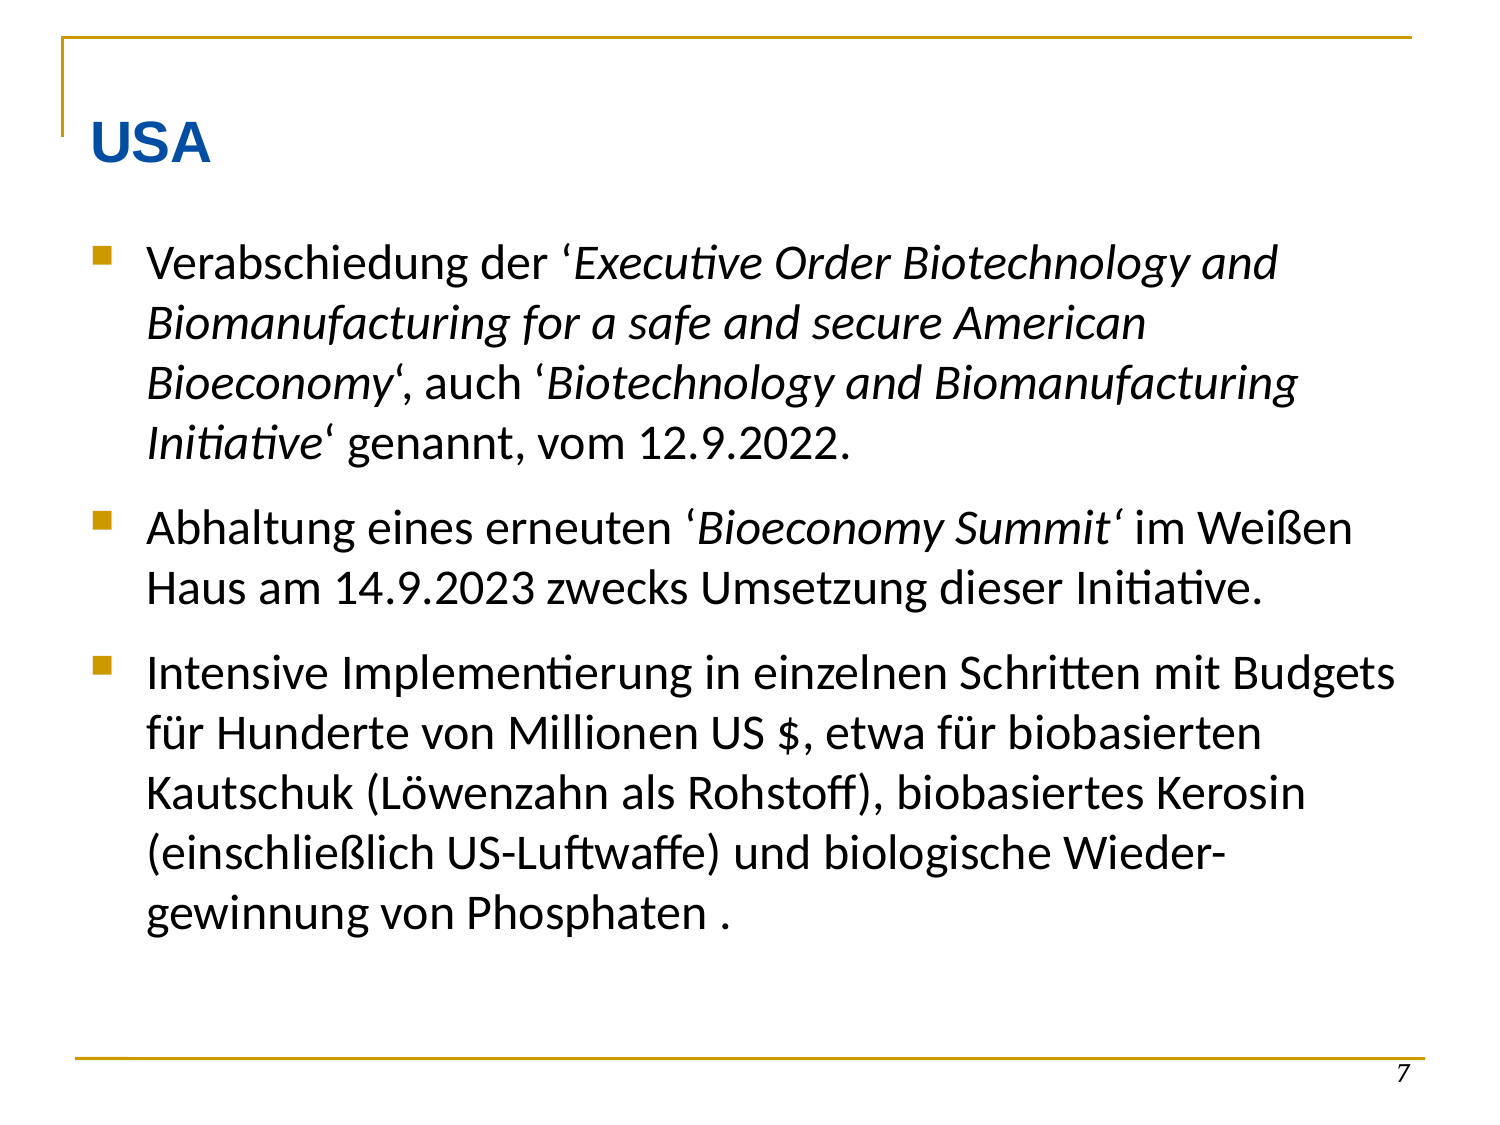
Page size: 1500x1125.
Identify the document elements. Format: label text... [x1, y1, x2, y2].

text_box Verabschiedung der ‘Executive Order Biotechnology and Biomanufacturing for a safe and secure American Bioeconomy‘, auch ‘Biotechnology and Biomanufacturing Initiative‘ genannt, vom 12.9.2022. Abhaltung eines erneuten ‘Bioeconomy Summit‘ im Weißen Haus am 14.9.2023 zwecks Umsetzung dieser Initiative. Intensive Implementierung in einzelnen Schritten mit Budgets für Hunderte von Millionen US $, etwa für biobasierten Kautschuk (Löwenzahn als Rohstoff), biobasiertes Kerosin (einschließlich US-Luftwaffe) und biologische Wieder-gewinnung von Phosphaten . [74, 222, 1425, 701]
title USA [75, 45, 1459, 233]
slide_number 7 [1074, 1023, 1426, 1100]
